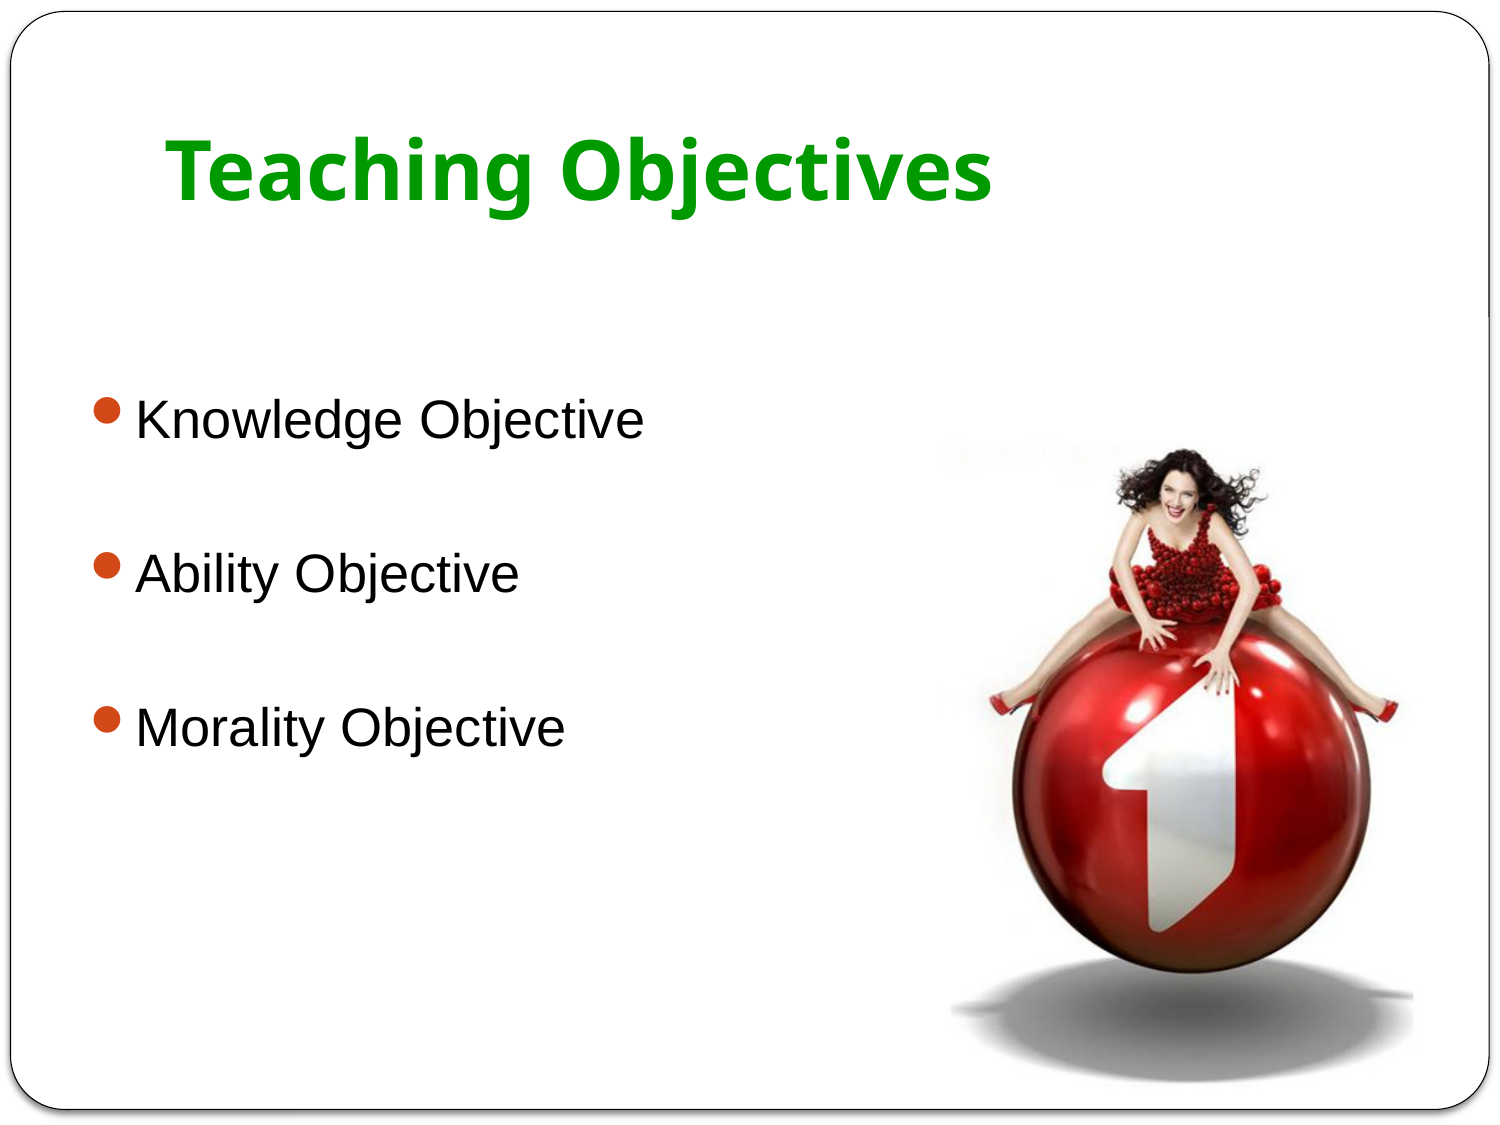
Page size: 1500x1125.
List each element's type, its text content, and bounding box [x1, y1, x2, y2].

picture [937, 433, 1430, 1104]
title Teaching Objectives [150, 45, 1425, 233]
list Knowledge Objective Ability Objective Morality Objective [75, 299, 1138, 938]
